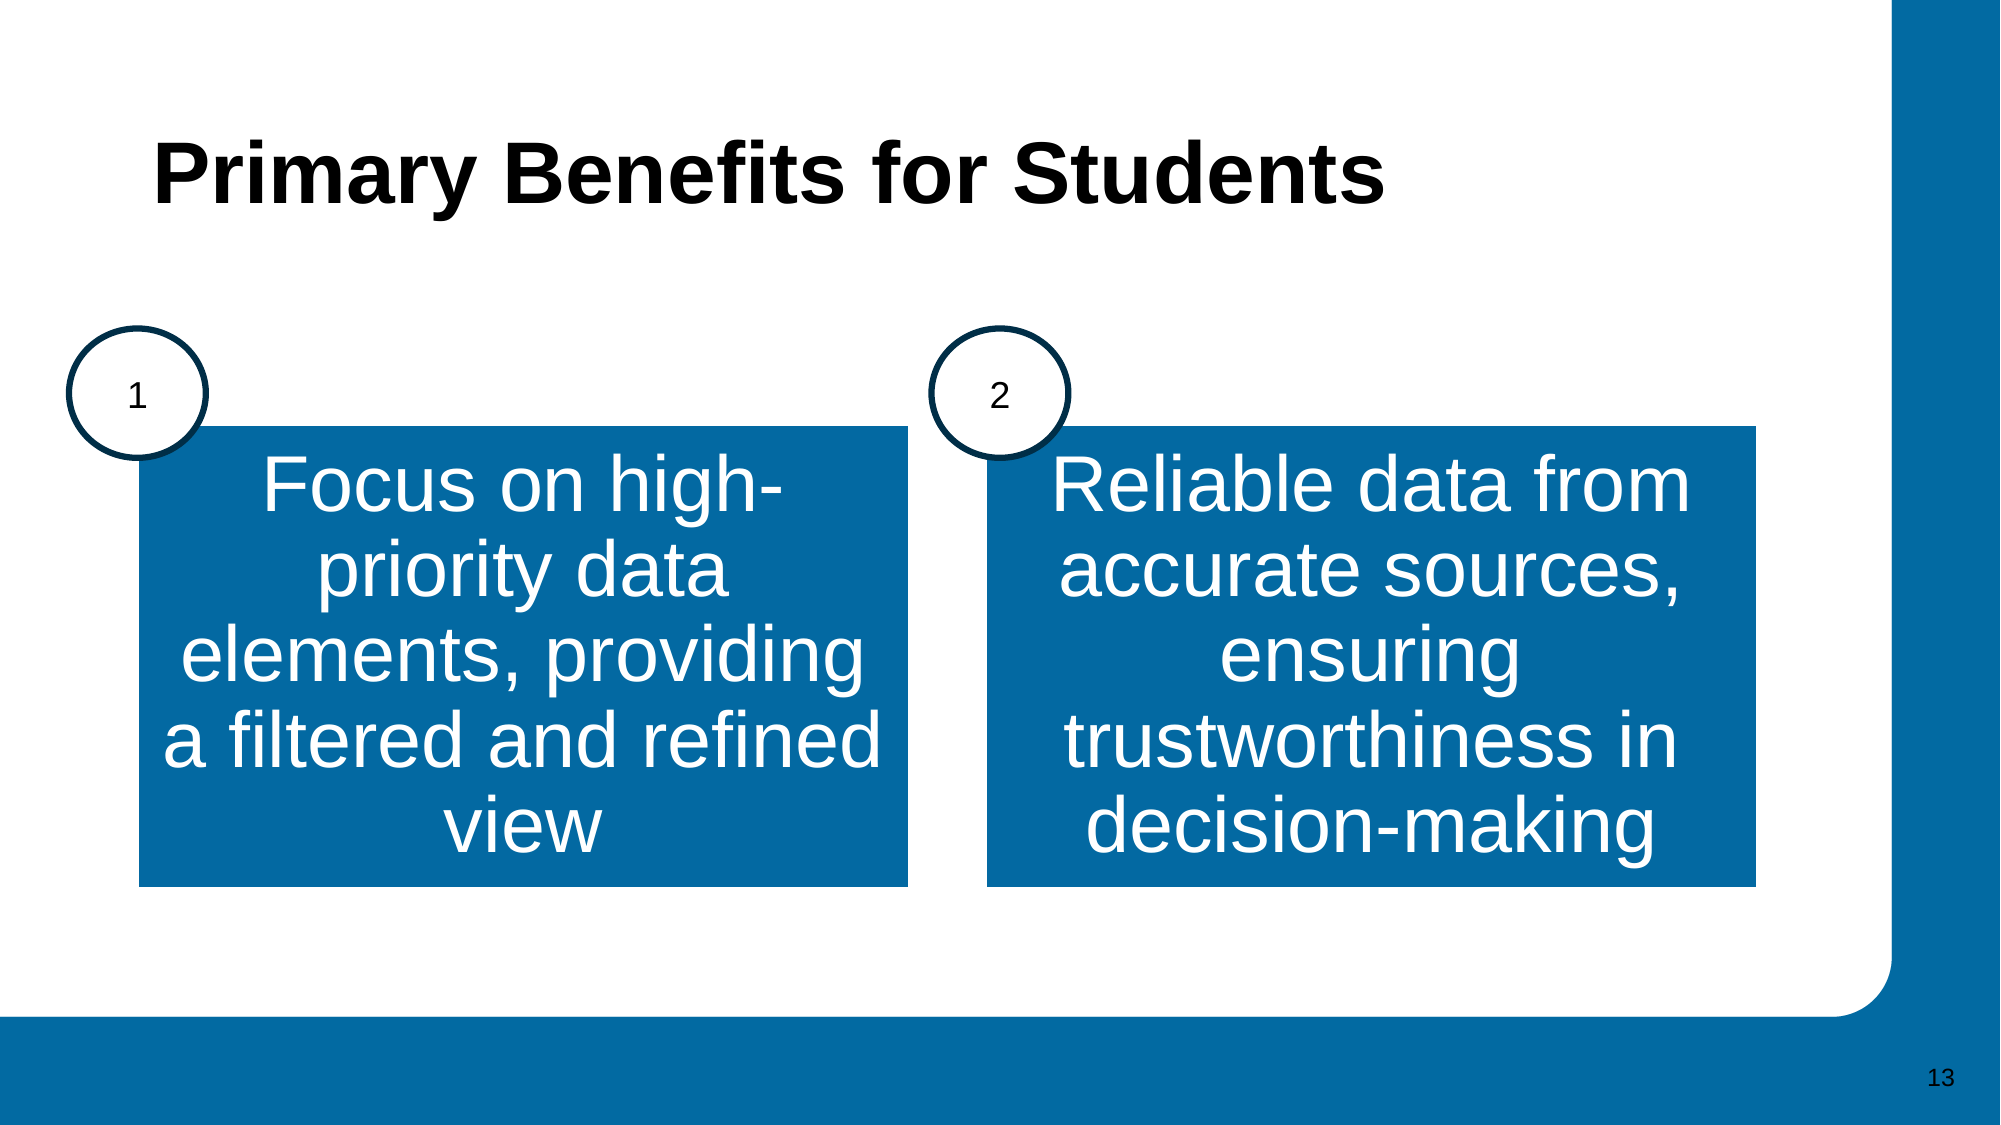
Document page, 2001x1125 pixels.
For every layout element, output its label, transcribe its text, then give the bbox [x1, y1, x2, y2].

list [137, 299, 1757, 1014]
slide_number 13 [1550, 1065, 2000, 1125]
title Primary Benefits for Students [137, 59, 1757, 278]
text_box 1 [67, 327, 137, 459]
picture [0, 0, 2000, 1125]
